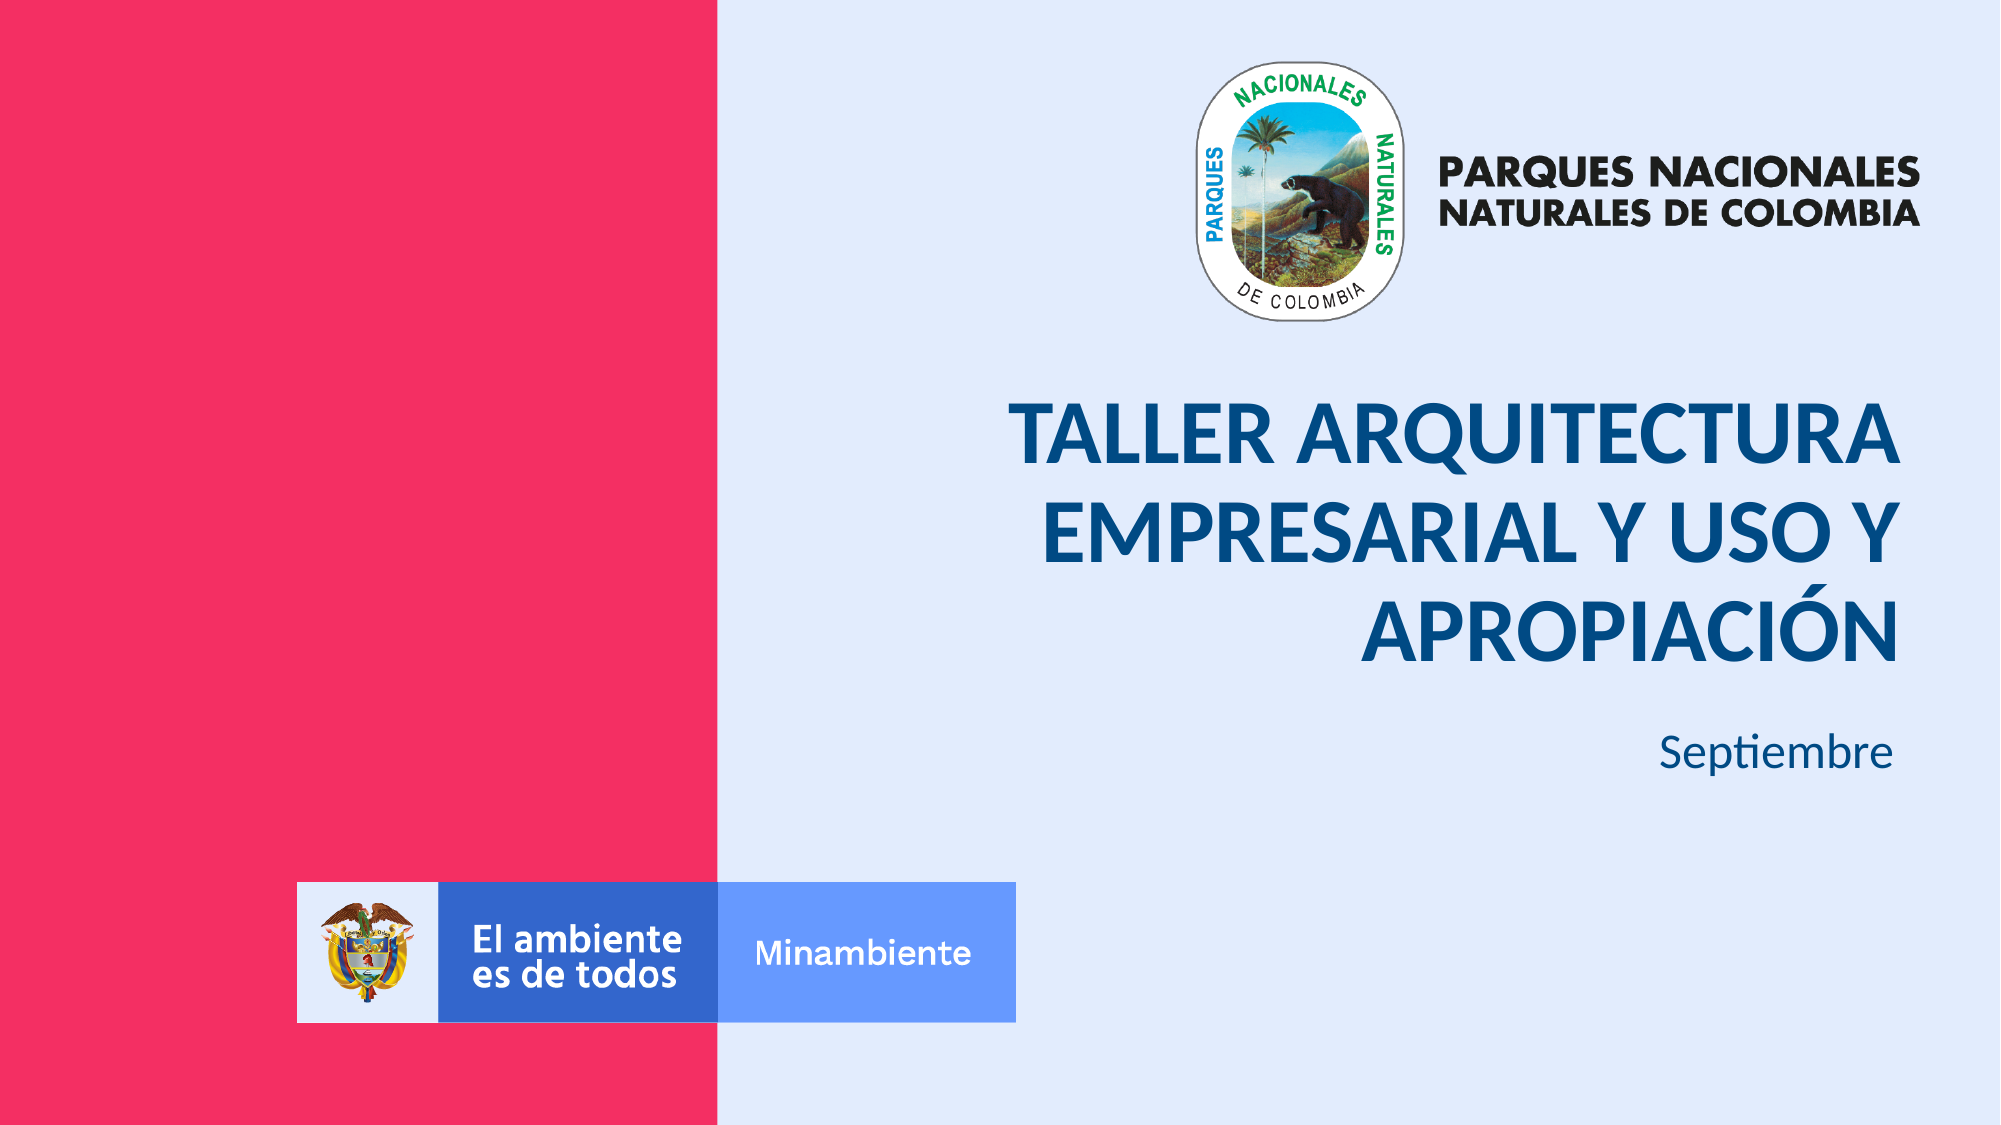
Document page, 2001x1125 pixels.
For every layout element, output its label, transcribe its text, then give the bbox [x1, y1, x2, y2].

subtitle Septiembre [829, 717, 1910, 847]
picture [297, 882, 1016, 1023]
title TALLER ARQUITECTURA EMPRESARIAL Y USO Y APROPIACIÓN [748, 376, 1917, 650]
picture [1172, 40, 1943, 341]
